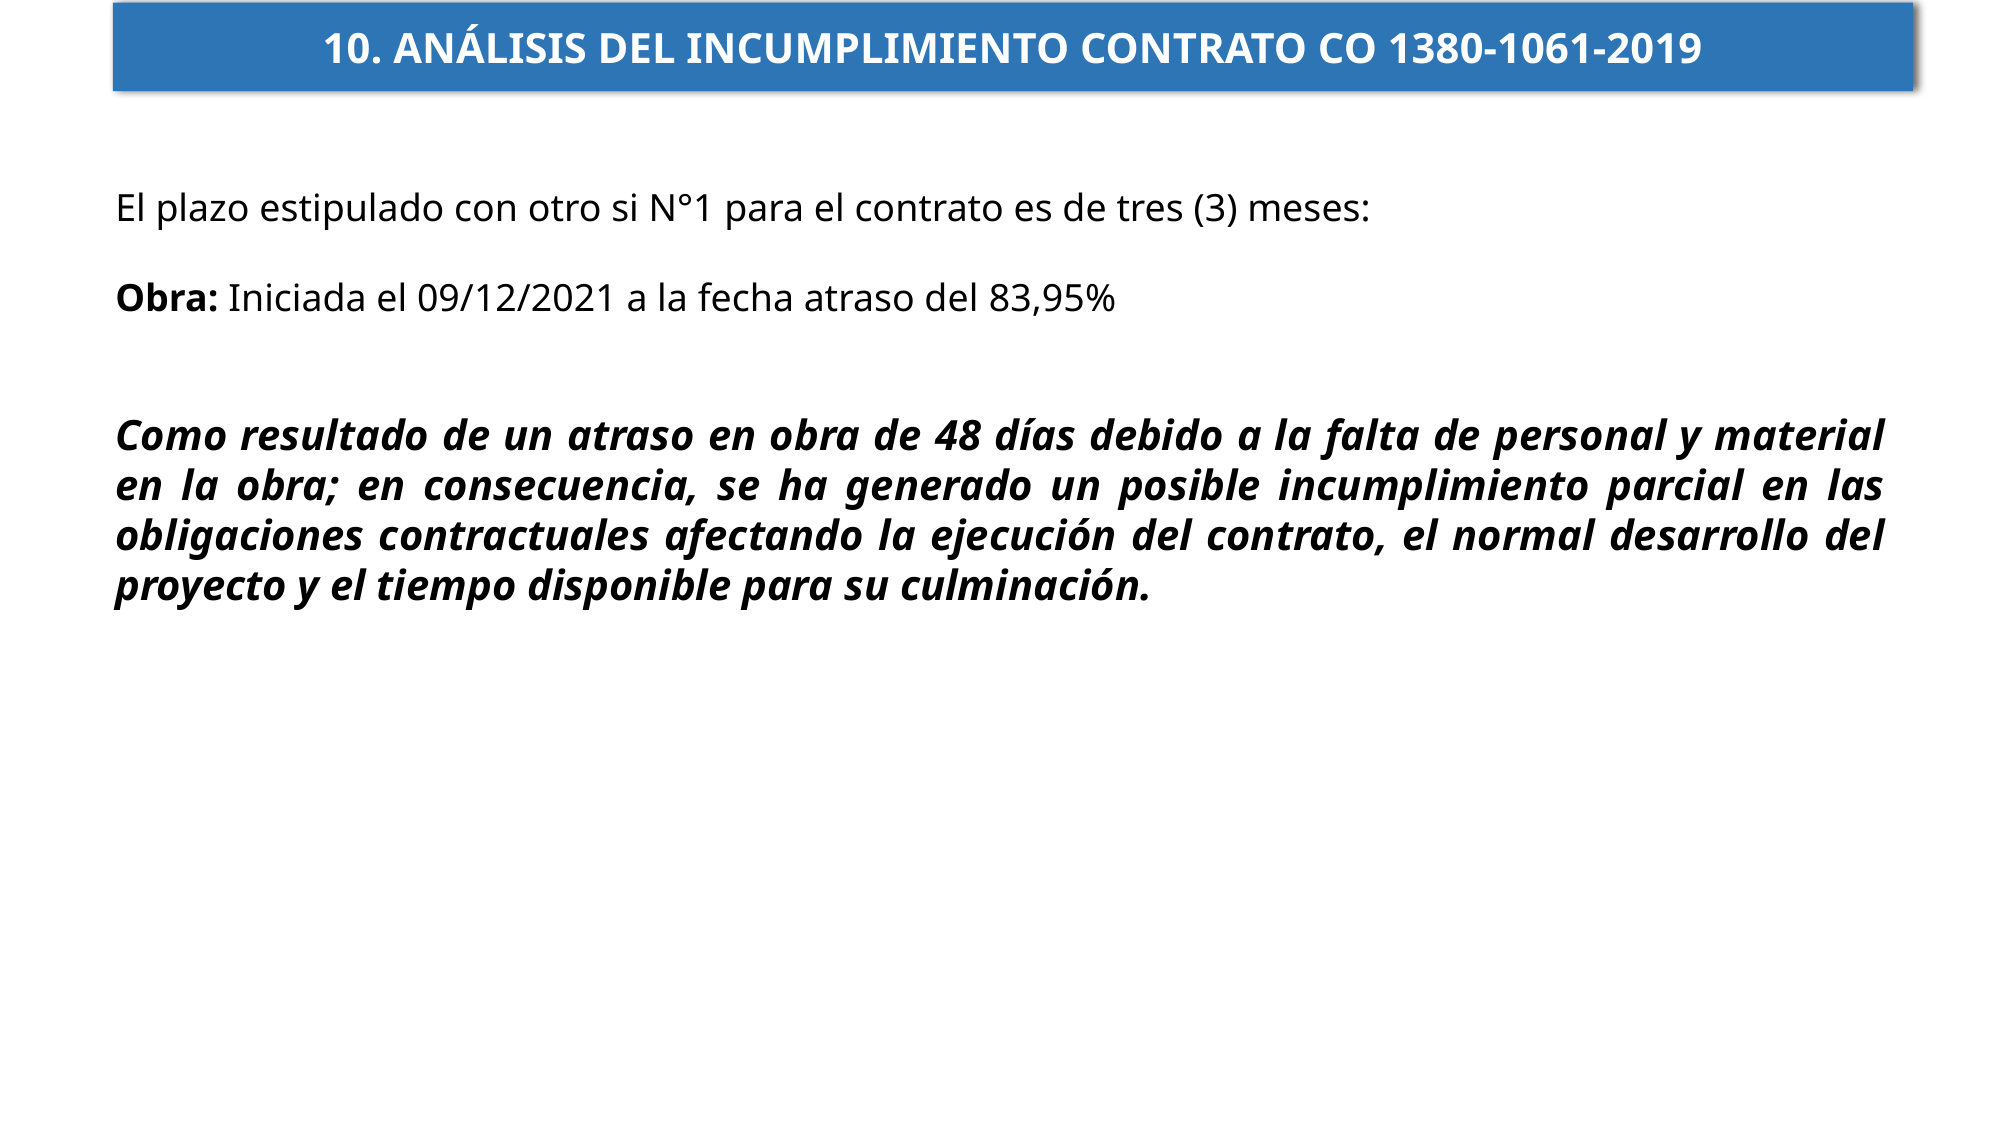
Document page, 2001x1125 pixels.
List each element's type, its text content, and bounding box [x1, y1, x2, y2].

text_box 10. ANÁLISIS DEL INCUMPLIMIENTO CONTRATO CO 1380-1061-2019 [112, 2, 1913, 92]
text_box El plazo estipulado con otro si N°1 para el contrato es de tres (3) meses: Obra: Iniciada el 09/12/2021 a la fecha atraso del 83,95% Como resultado de un atraso en obra de 48 días debido a la falta de personal y material en la obra; en consecuencia, se ha generado un posible incumplimiento parcial en las obligaciones contractuales afectando la ejecución del contrato, el normal desarrollo del proyecto y el tiempo disponible para su culminación. [100, 176, 1901, 617]
